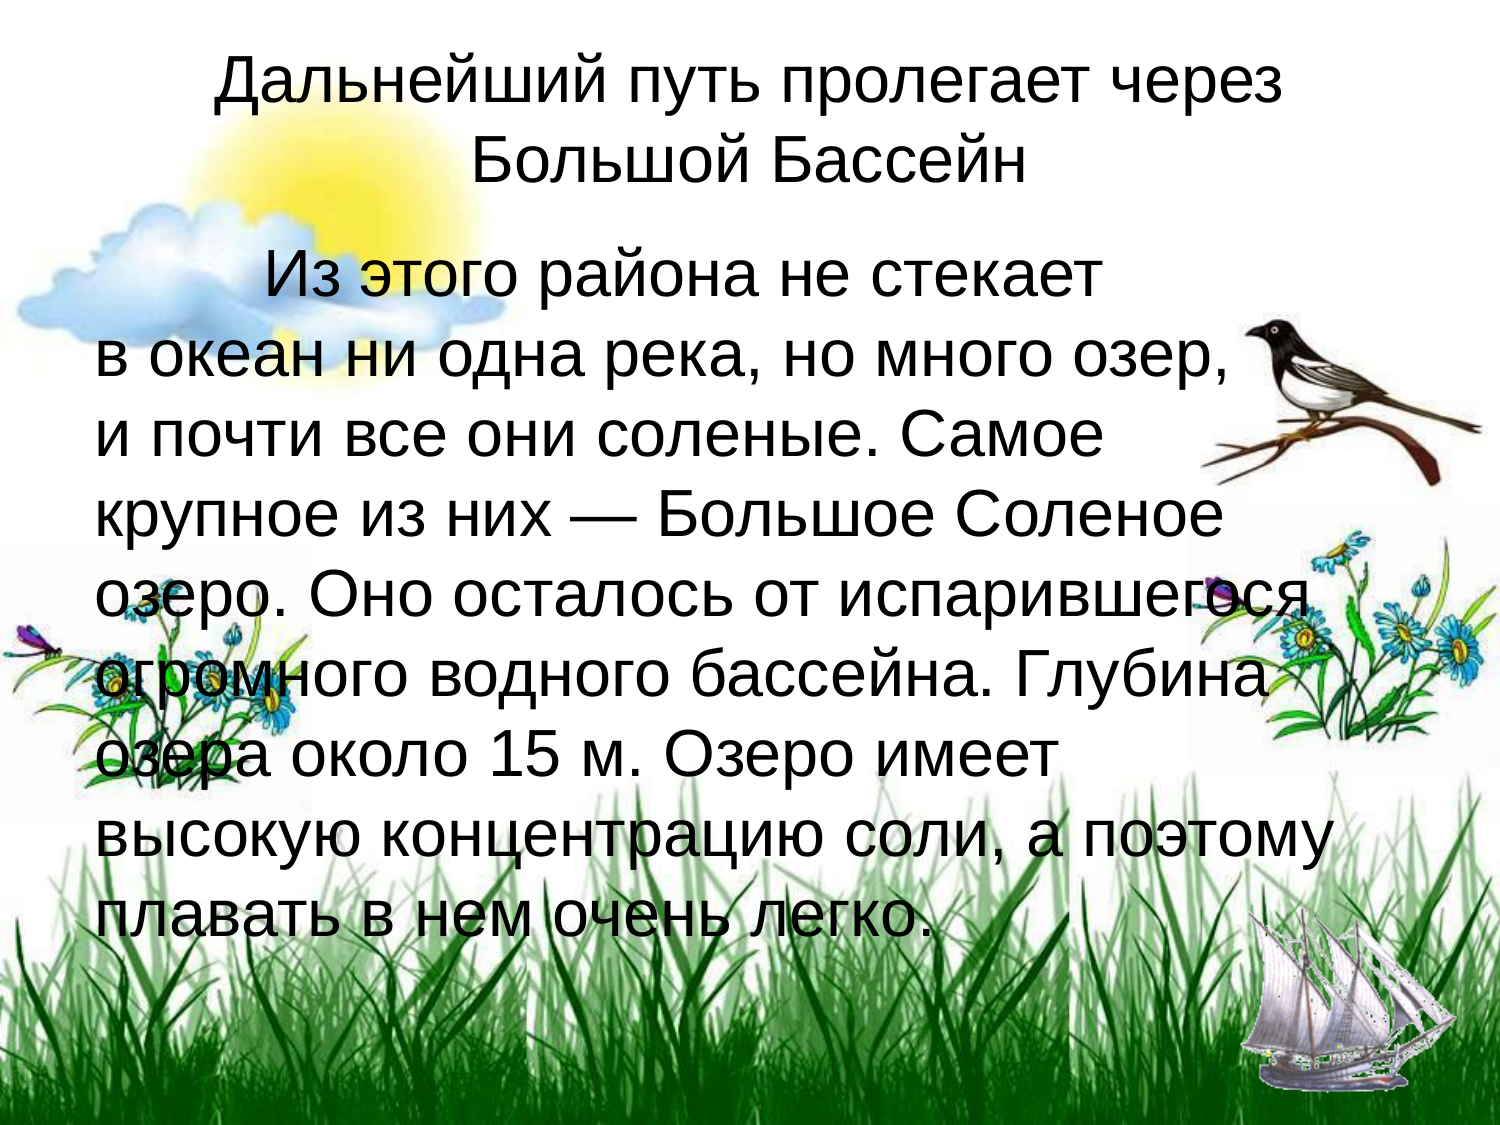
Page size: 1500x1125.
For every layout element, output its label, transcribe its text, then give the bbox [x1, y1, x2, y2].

list Из этого района не стекает в океан ни одна река, но много озер, и почти все они соленые. Самое крупное из них — Большое Соленое озеро. Оно осталось от испарившегося огромного водного бассейна. Глубина озера около 15 м. Озеро имеет высокую концентрацию соли, а поэтому плавать в нем очень легко. [23, 222, 1360, 1006]
title Дальнейший путь пролегает через Большой Бассейн [74, 44, 1426, 188]
picture [0, 0, 1500, 1125]
